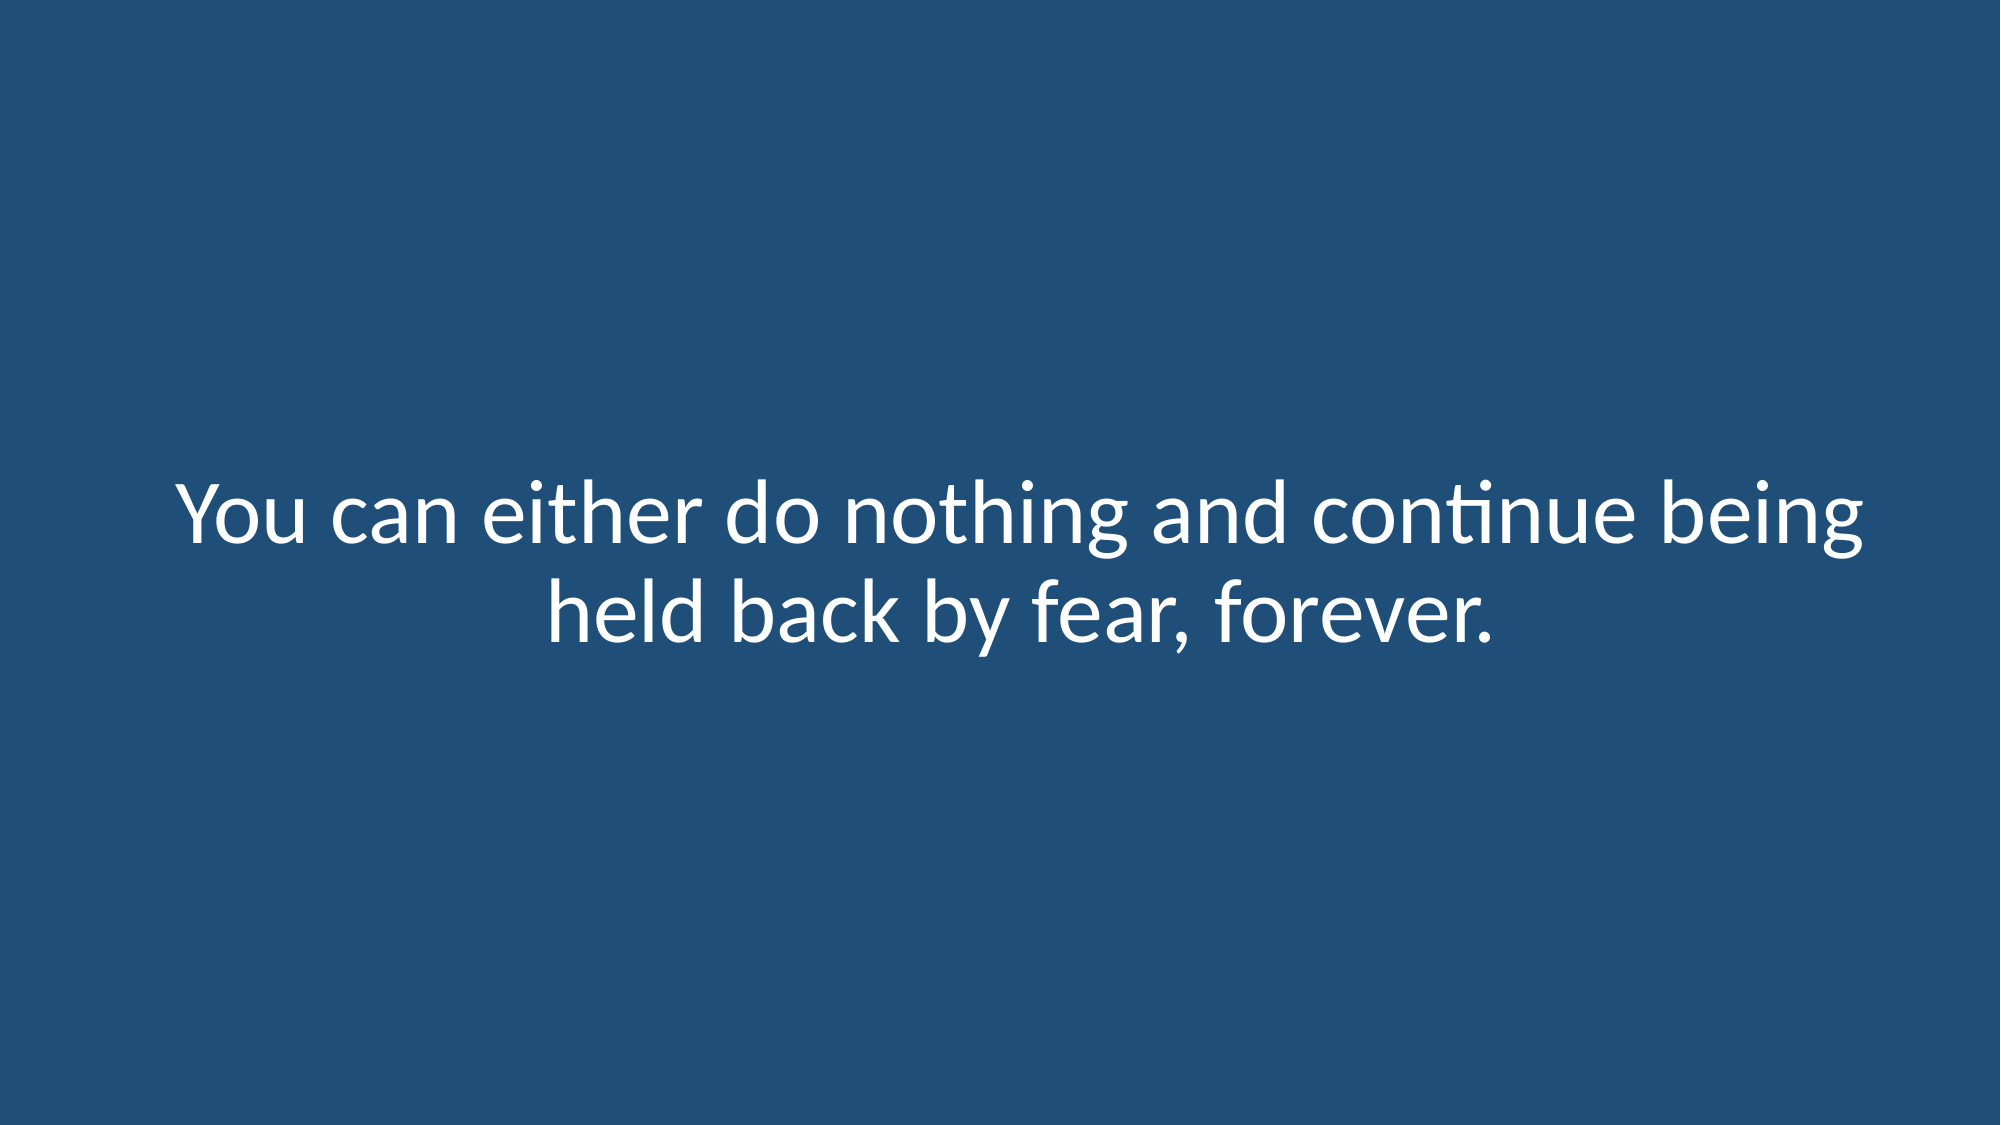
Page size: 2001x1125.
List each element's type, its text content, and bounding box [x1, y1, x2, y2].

list You can either do nothing and continue being held back by fear, forever. [159, 456, 1885, 1041]
